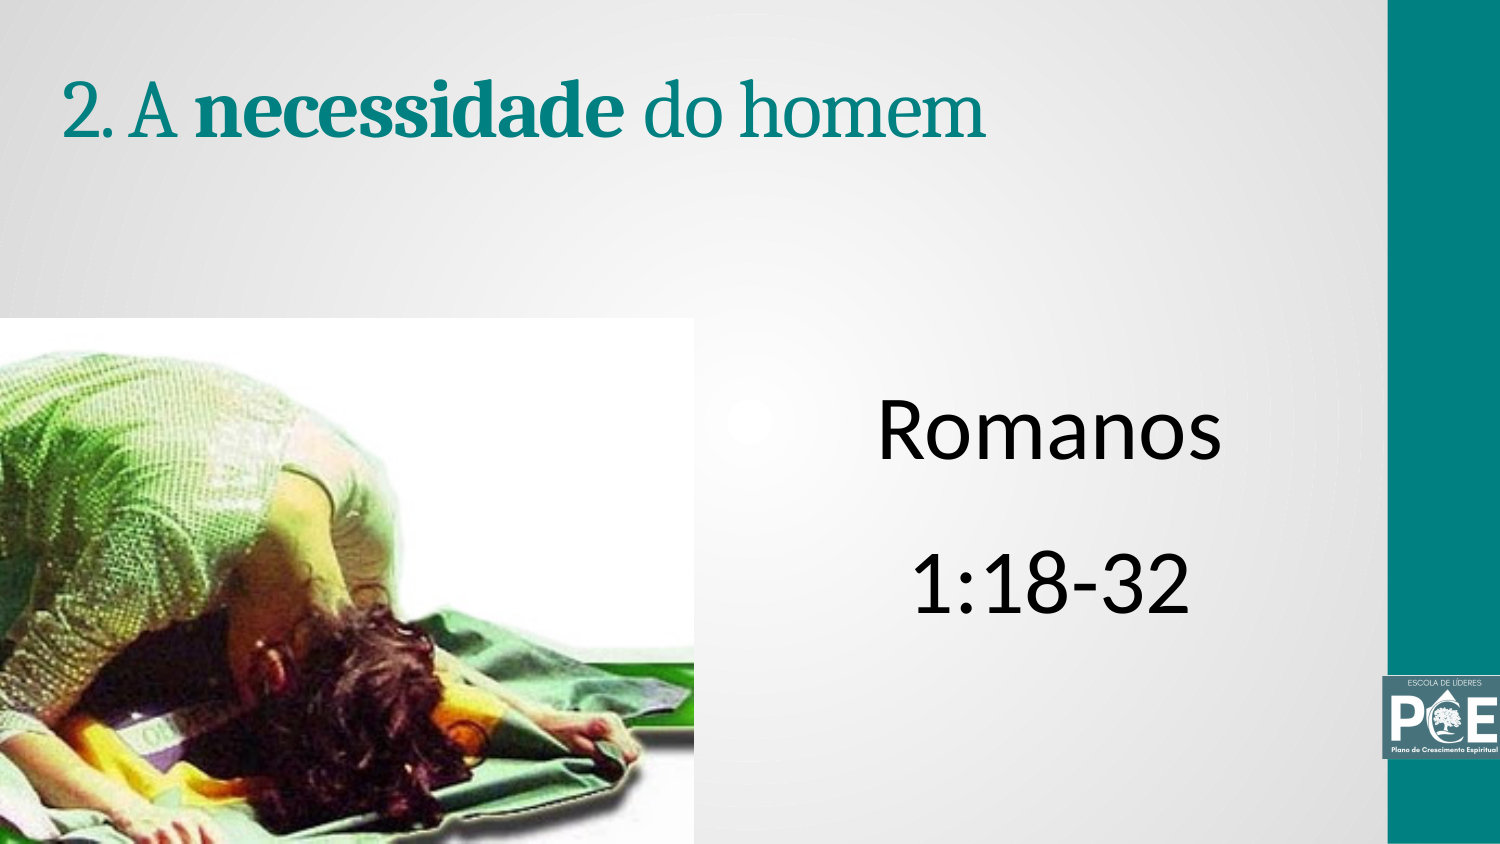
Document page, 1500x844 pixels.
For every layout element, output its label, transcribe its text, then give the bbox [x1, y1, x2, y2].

title 2. A necessidade do homem [53, 33, 1364, 175]
picture [0, 318, 695, 844]
text_box Romanos 1:18-32 [773, 317, 1327, 640]
picture [1382, 675, 1500, 759]
